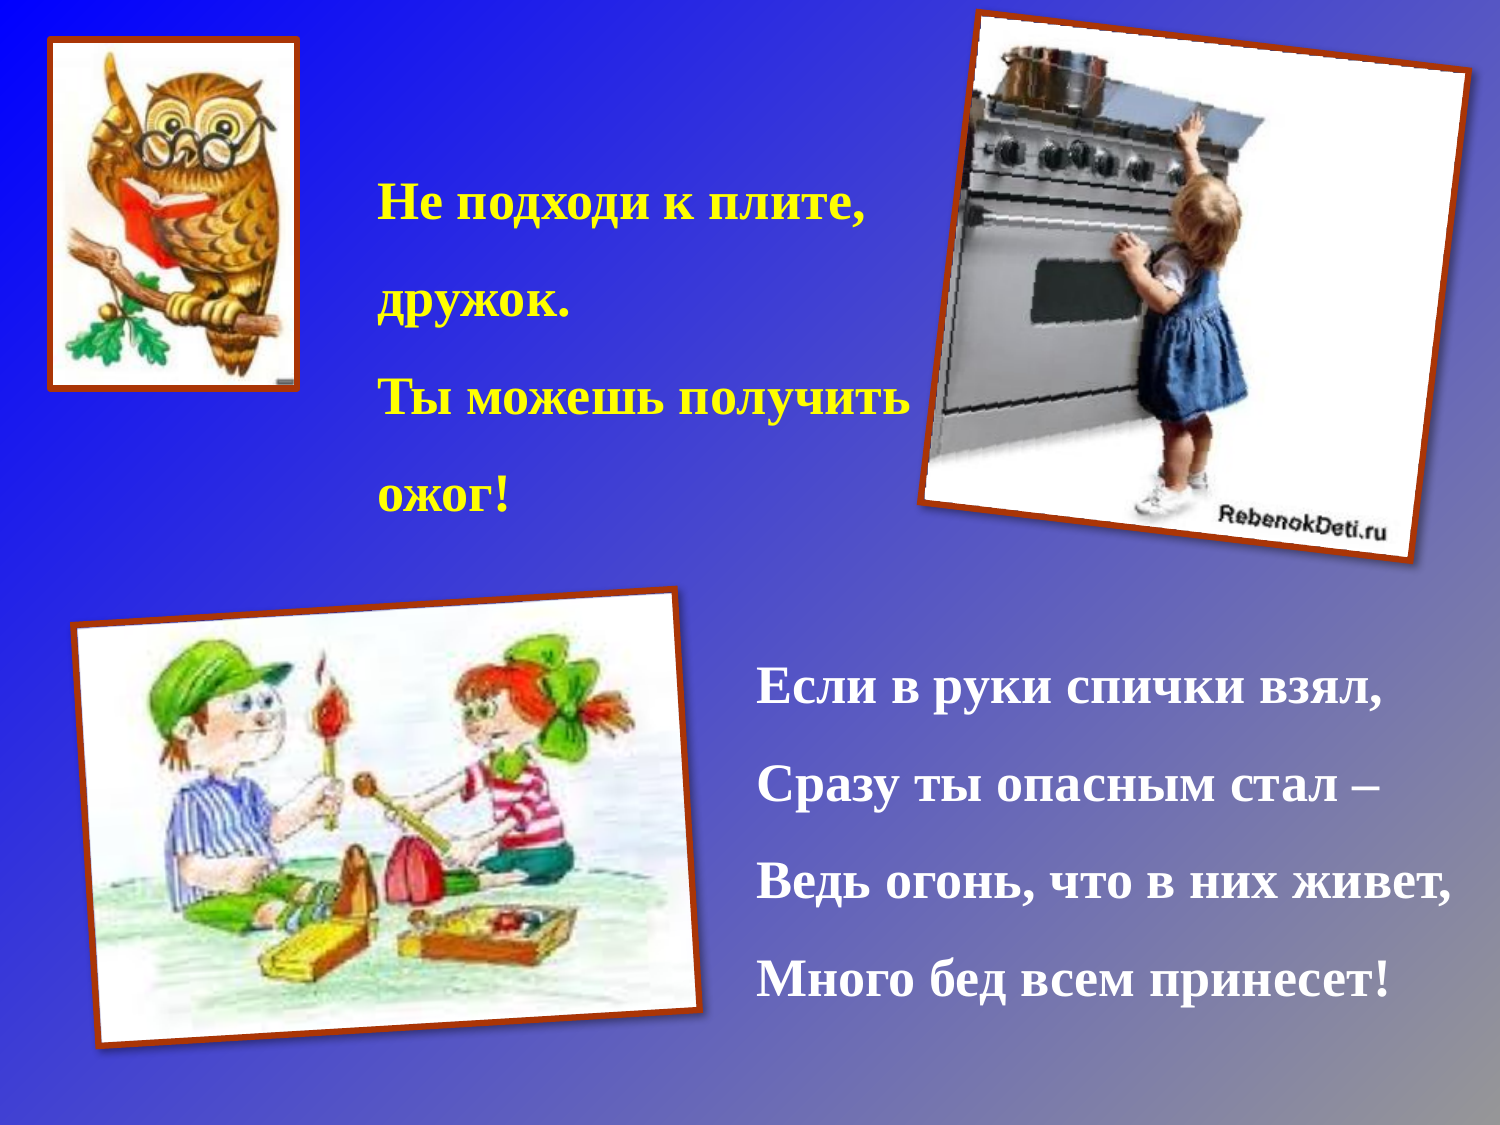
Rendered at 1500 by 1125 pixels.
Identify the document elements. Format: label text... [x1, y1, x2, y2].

picture [941, 17, 1465, 557]
text_box Не подходи к плите, дружок. Ты можешь получить ожог! [362, 125, 941, 530]
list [52, 42, 295, 386]
text_box Если в руки спички взял, Сразу ты опасным стал – Ведь огонь, что в них живет, Много бед всем принесет! [741, 609, 1468, 1015]
picture [78, 594, 696, 1042]
